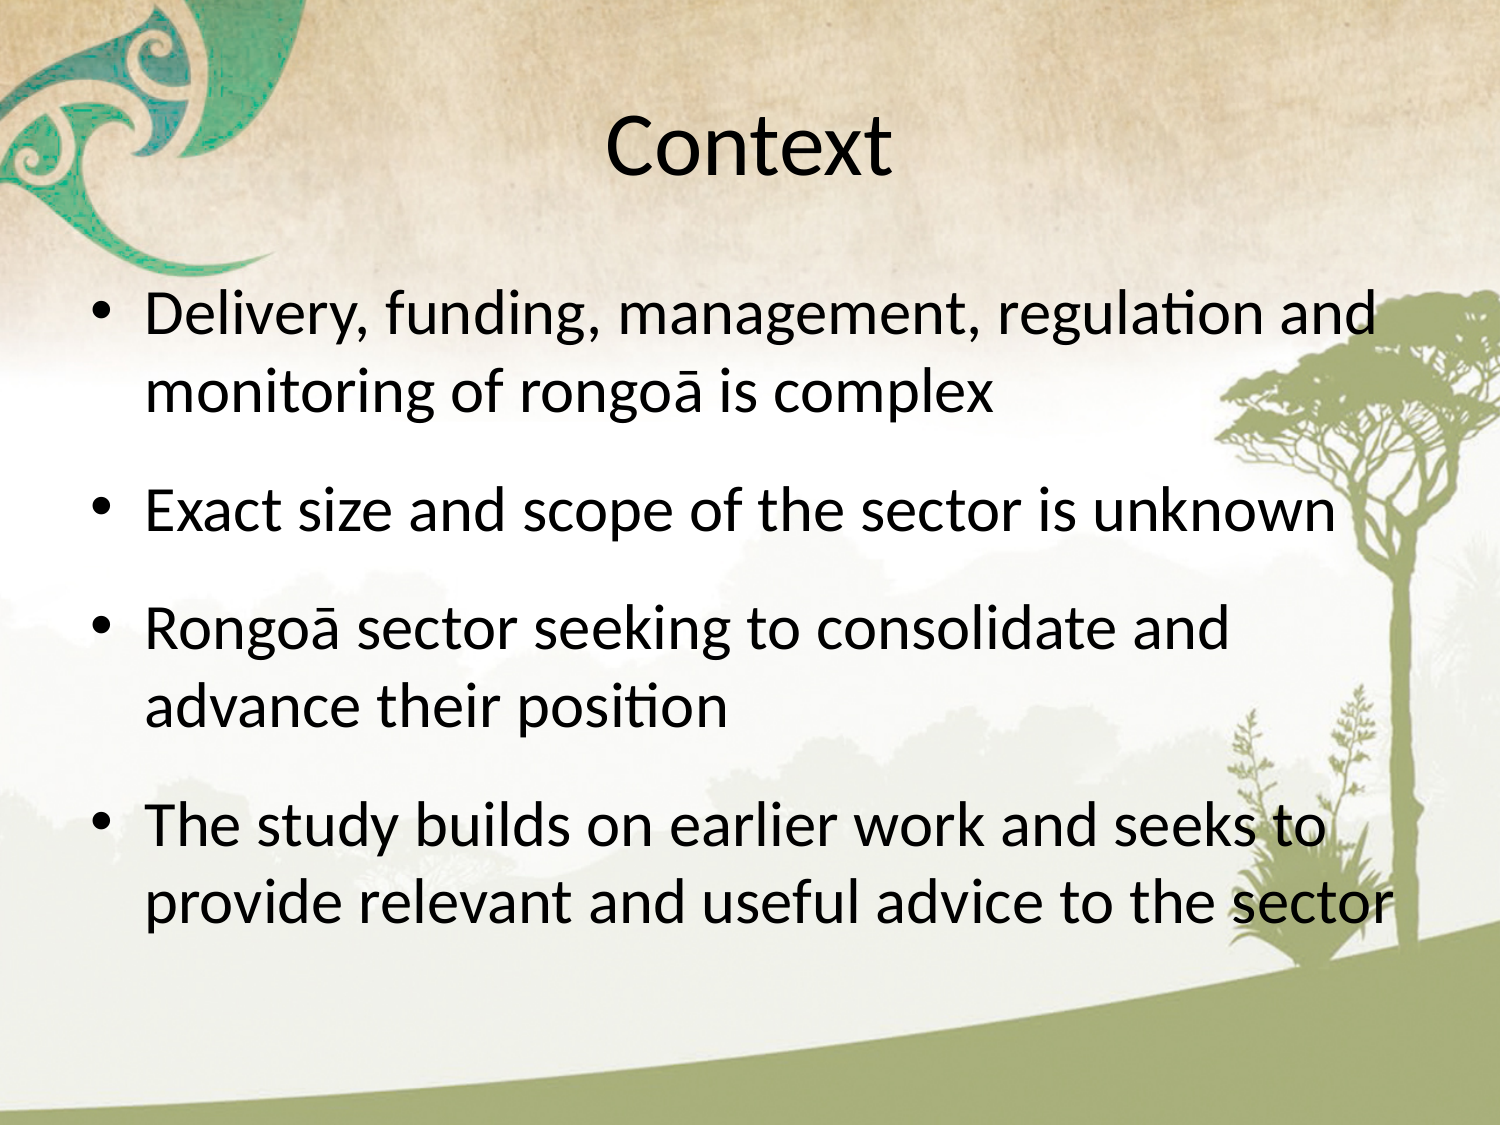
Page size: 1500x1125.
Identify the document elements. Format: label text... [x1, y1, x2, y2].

title Context [75, 45, 1425, 233]
picture [0, 0, 1500, 1125]
list Delivery, funding, management, regulation and monitoring of rongoā is complex Exact size and scope of the sector is unknown Rongoā sector seeking to consolidate and advance their position The study builds on earlier work and seeks to provide relevant and useful advice to the sector [75, 262, 1425, 1005]
